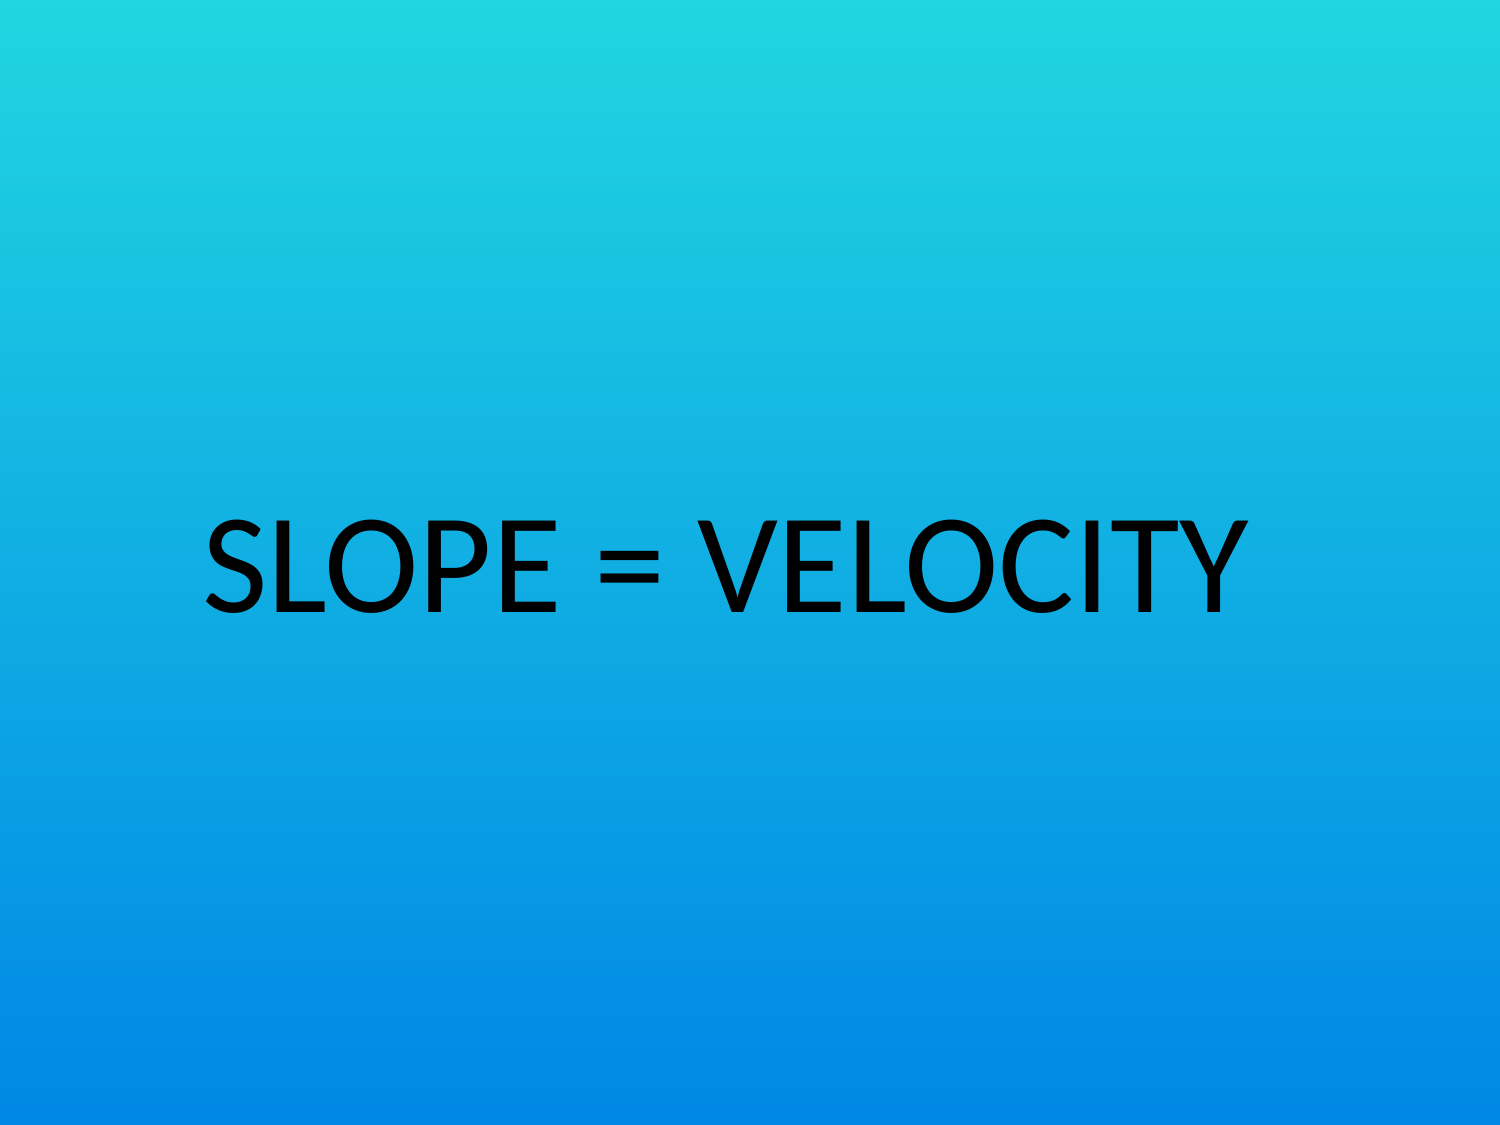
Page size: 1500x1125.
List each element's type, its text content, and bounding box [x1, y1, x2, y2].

list SLOPE = VELOCITY [187, 462, 1338, 650]
